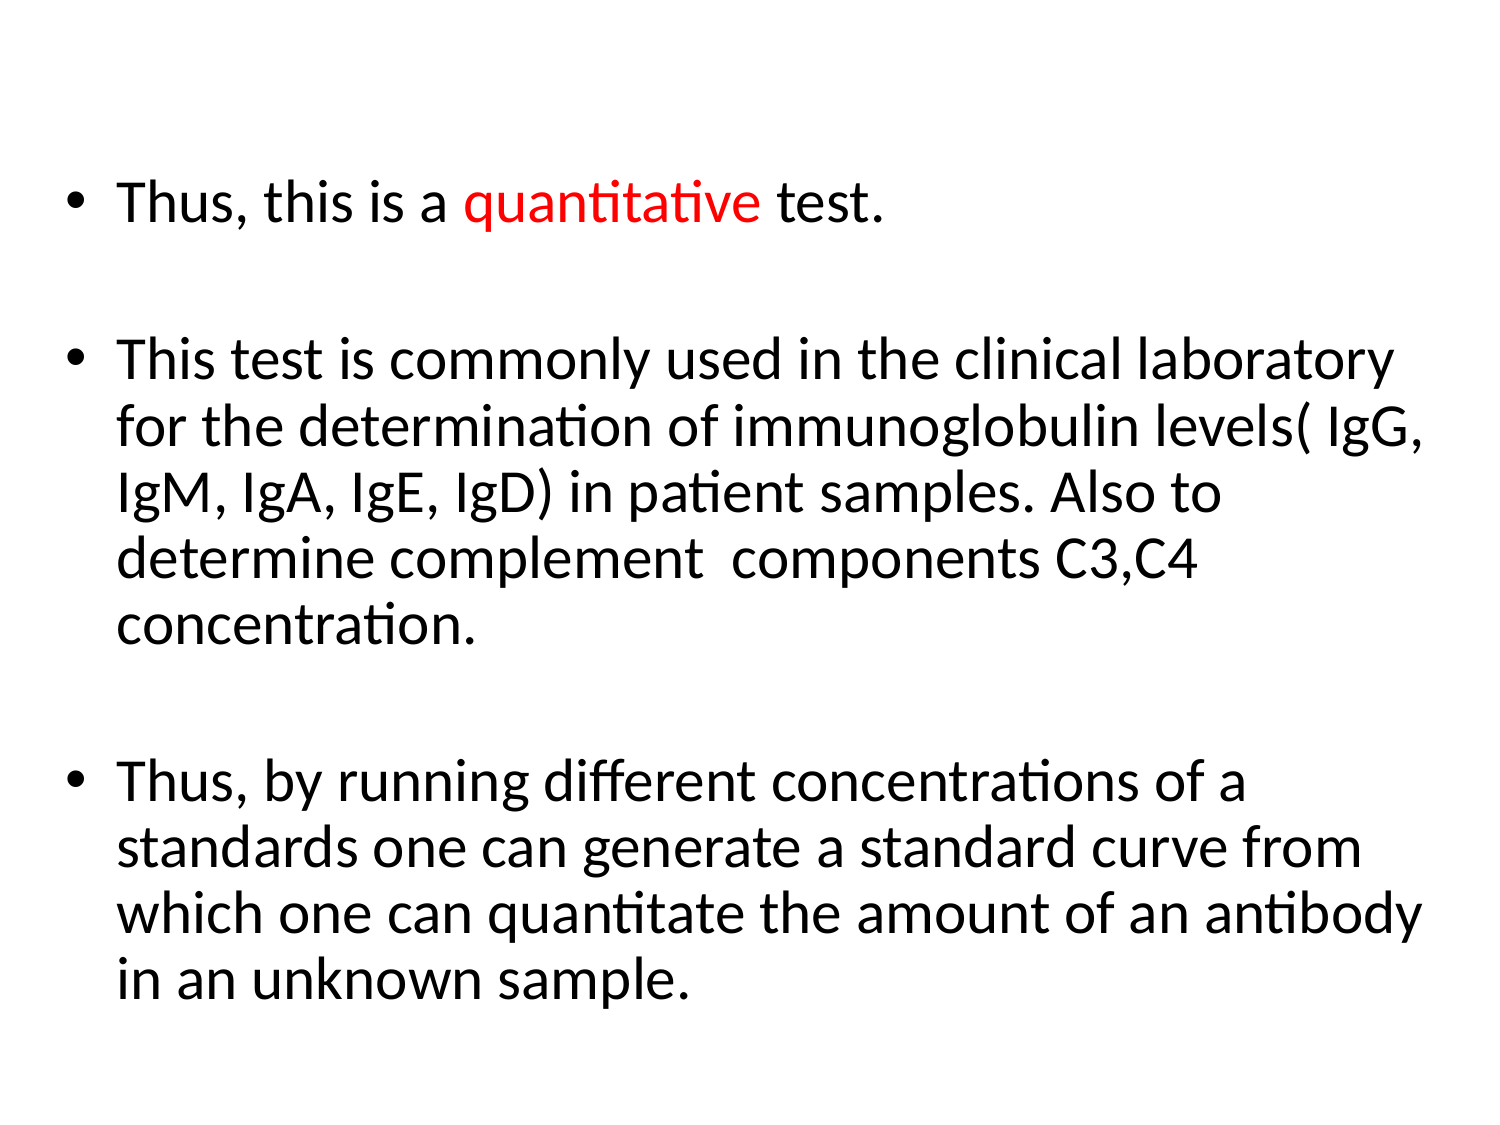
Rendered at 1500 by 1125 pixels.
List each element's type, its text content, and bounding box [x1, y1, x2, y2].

list Thus, this is a quantitative test. This test is commonly used in the clinical laboratory for the determination of immunoglobulin levels( IgG, IgM, IgA, IgE, IgD) in patient samples. Also to determine complement components C3,C4 concentration. Thus, by running different concentrations of a standards one can generate a standard curve from which one can quantitate the amount of an antibody in an unknown sample. [50, 162, 1450, 1025]
